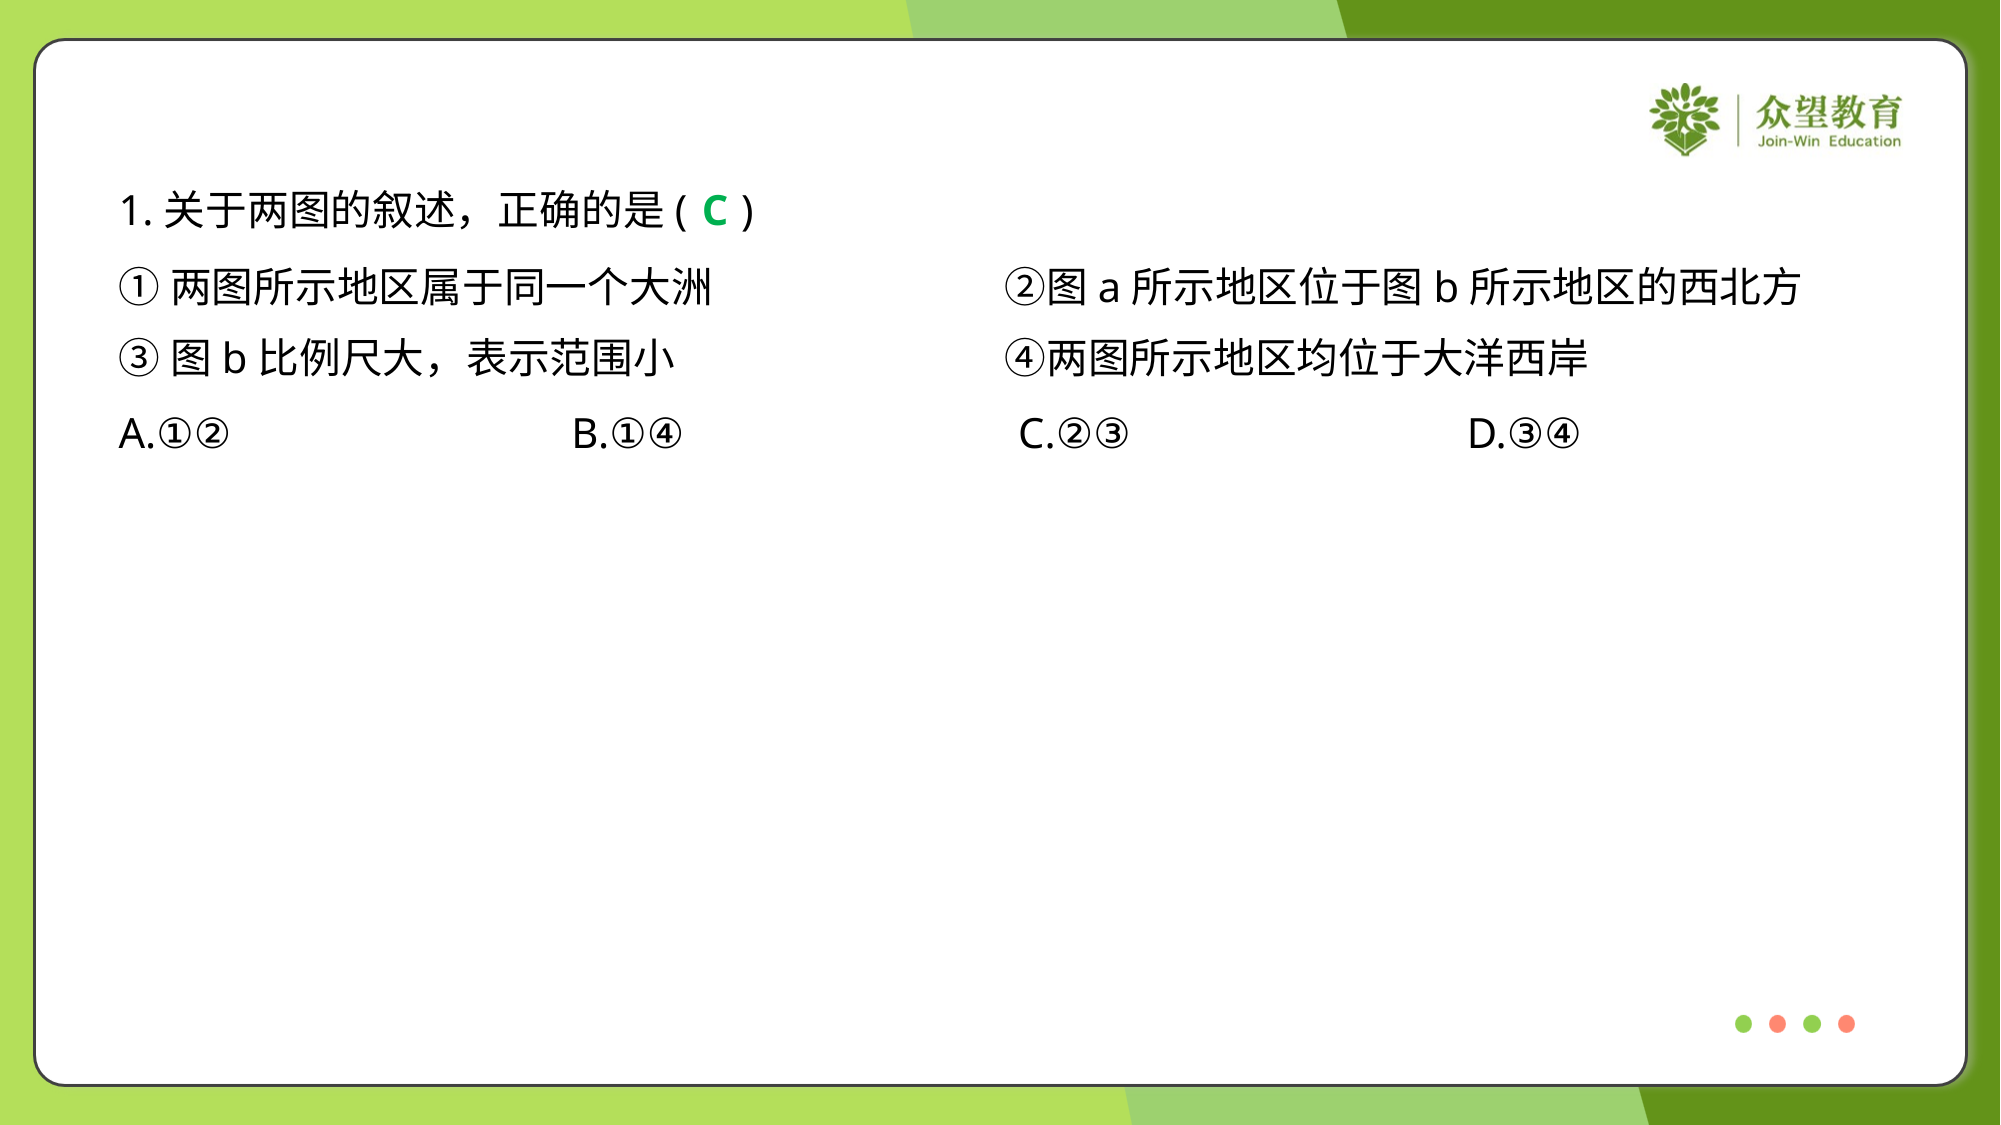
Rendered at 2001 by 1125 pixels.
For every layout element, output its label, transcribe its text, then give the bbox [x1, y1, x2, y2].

text_box C [685, 158, 745, 226]
text_box ①两图所示地区属于同一个大洲 ②图a所示地区位于图b所示地区的西北方 ③图b比例尺大，表示范围小 ④两图所示地区均位于大洋西岸 [118, 235, 1883, 374]
text_box 1.关于两图的叙述，正确的是( ) [118, 158, 685, 226]
text_box A.①② B.①④ C.②③ D.③④ [118, 381, 1883, 448]
picture [0, 0, 2000, 1125]
text_box 1.关于两图的叙述，正确的是( ) [745, 158, 1883, 226]
